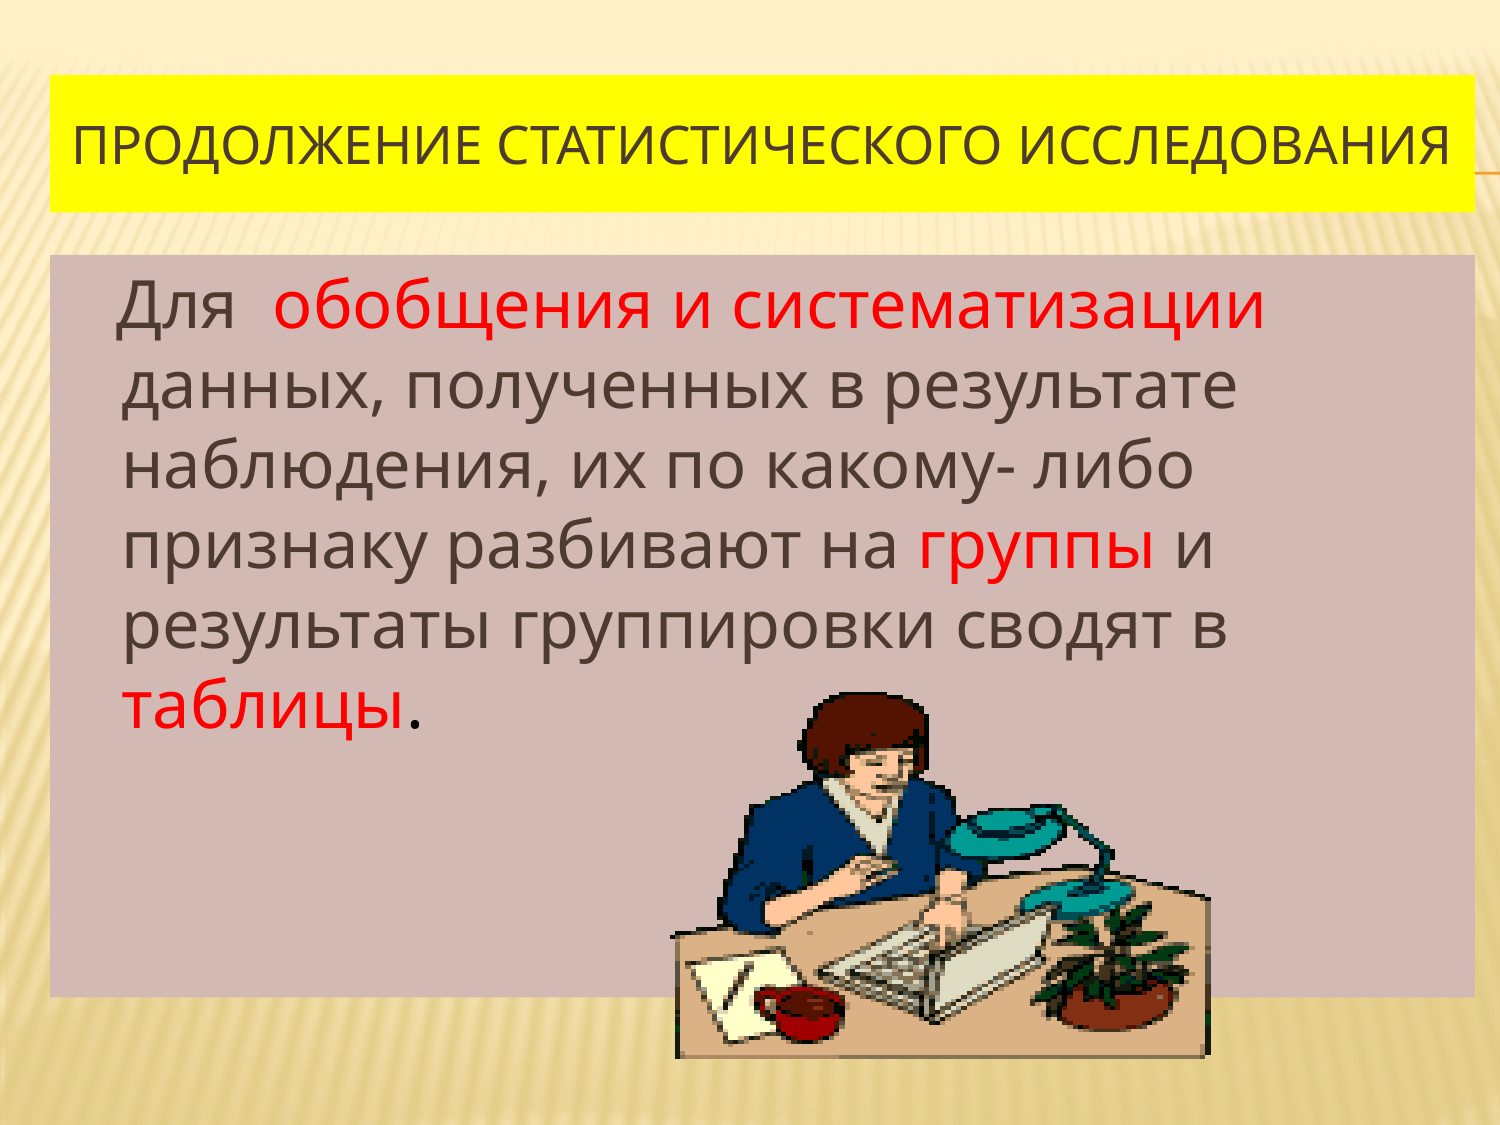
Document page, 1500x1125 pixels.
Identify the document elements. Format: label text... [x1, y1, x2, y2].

title Продолжение статистического исследования [50, 75, 1475, 213]
list Для обобщения и систематизации данных, полученных в результате наблюдения, их по какому- либо признаку разбивают на группы и результаты группировки сводят в таблицы. [50, 254, 1475, 998]
picture [669, 692, 1211, 1059]
